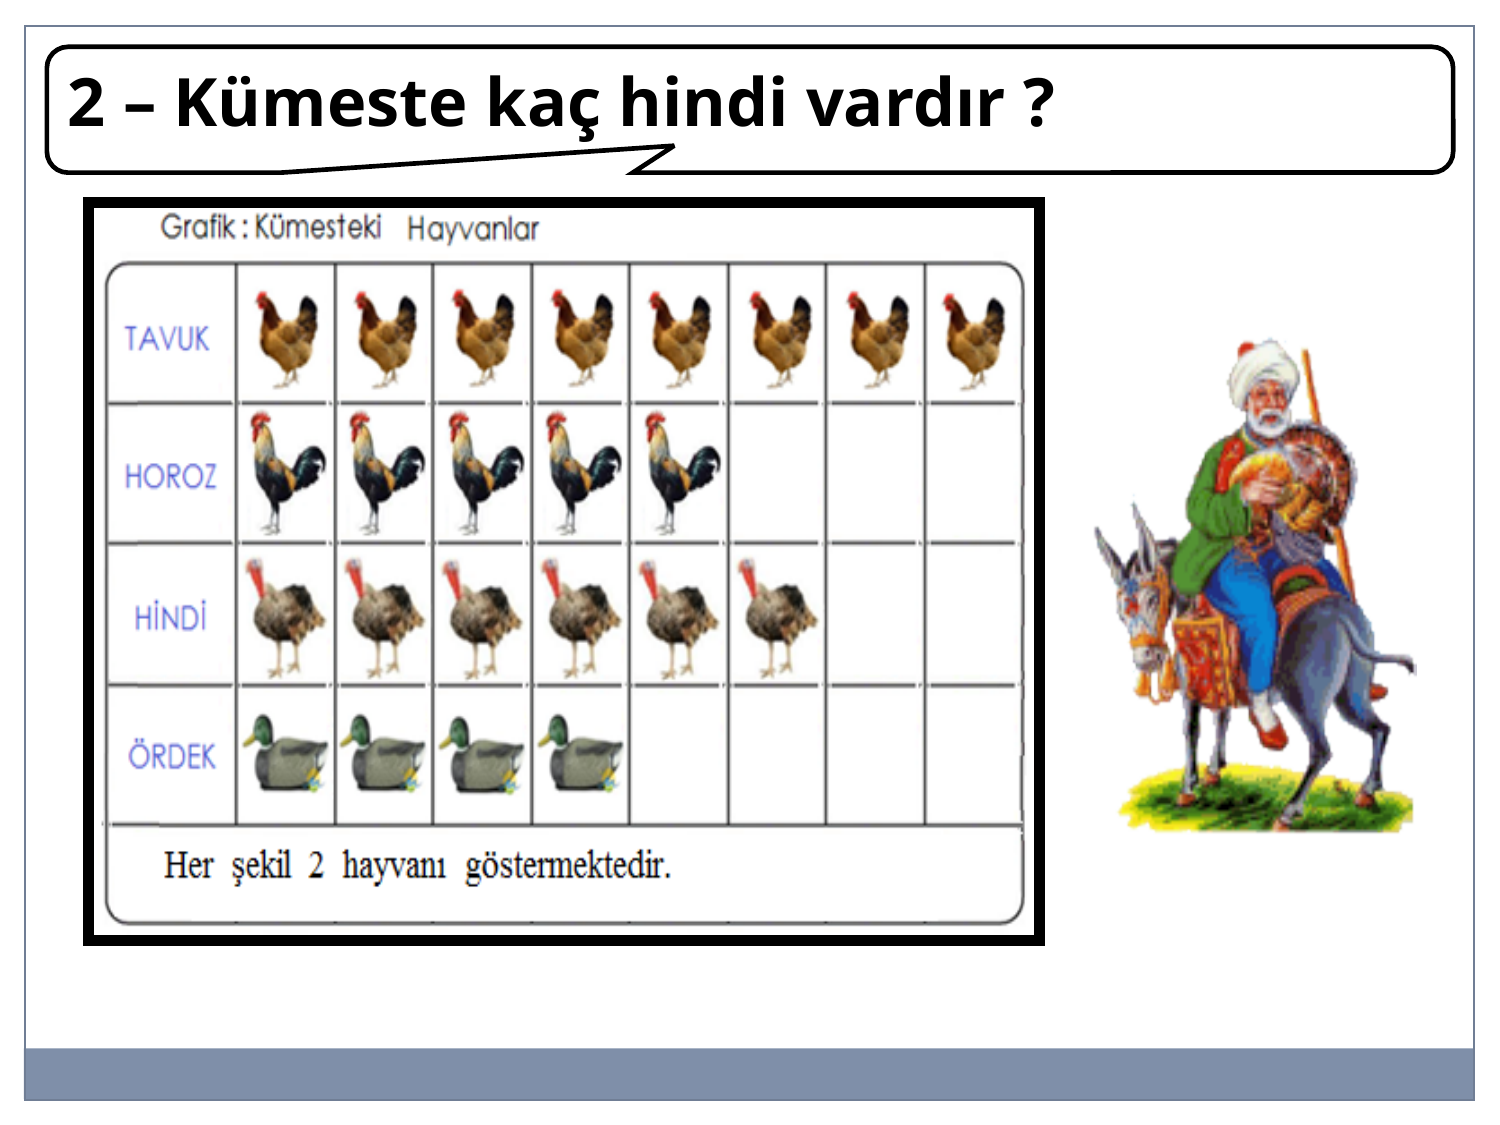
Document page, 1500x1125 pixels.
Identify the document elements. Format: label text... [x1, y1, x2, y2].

text_box 2 – Kümeste kaç hindi vardır ? [46, 46, 1454, 173]
picture [93, 207, 1034, 935]
picture [1092, 302, 1417, 841]
